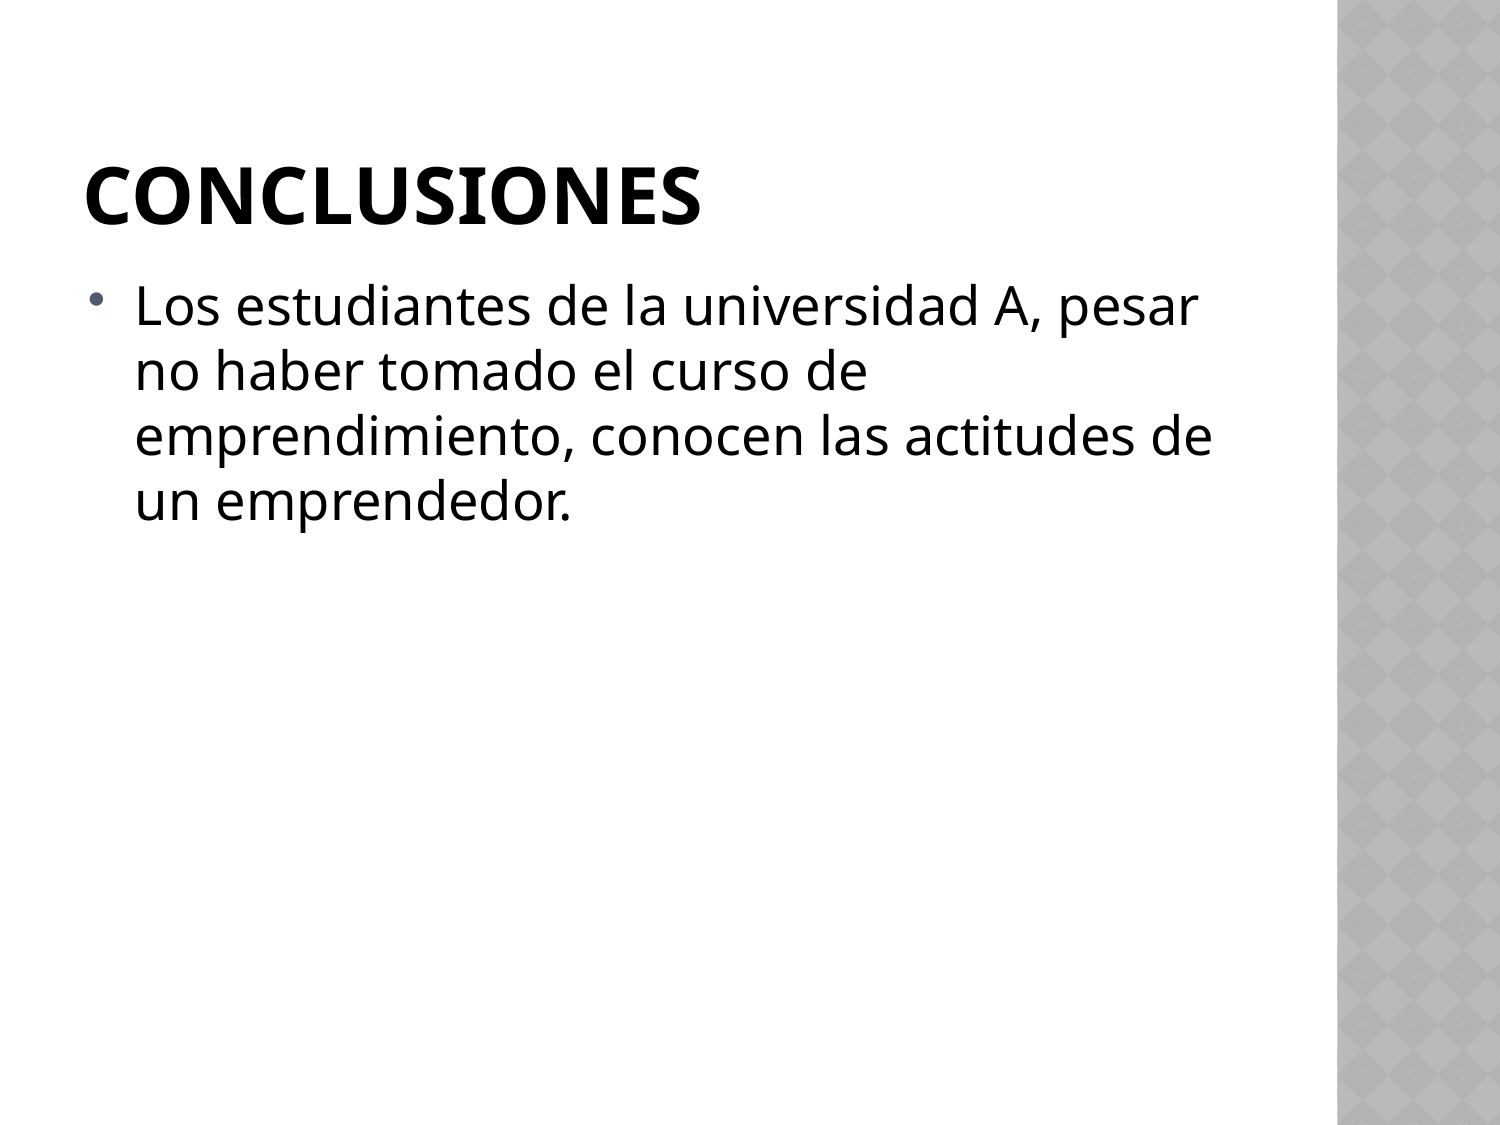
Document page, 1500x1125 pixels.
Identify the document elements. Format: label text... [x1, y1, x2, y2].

list Los estudiantes de la universidad A, pesar no haber tomado el curso de emprendimiento, conocen las actitudes de un emprendedor. [75, 264, 1263, 1059]
title Conclusiones [75, 52, 1263, 240]
